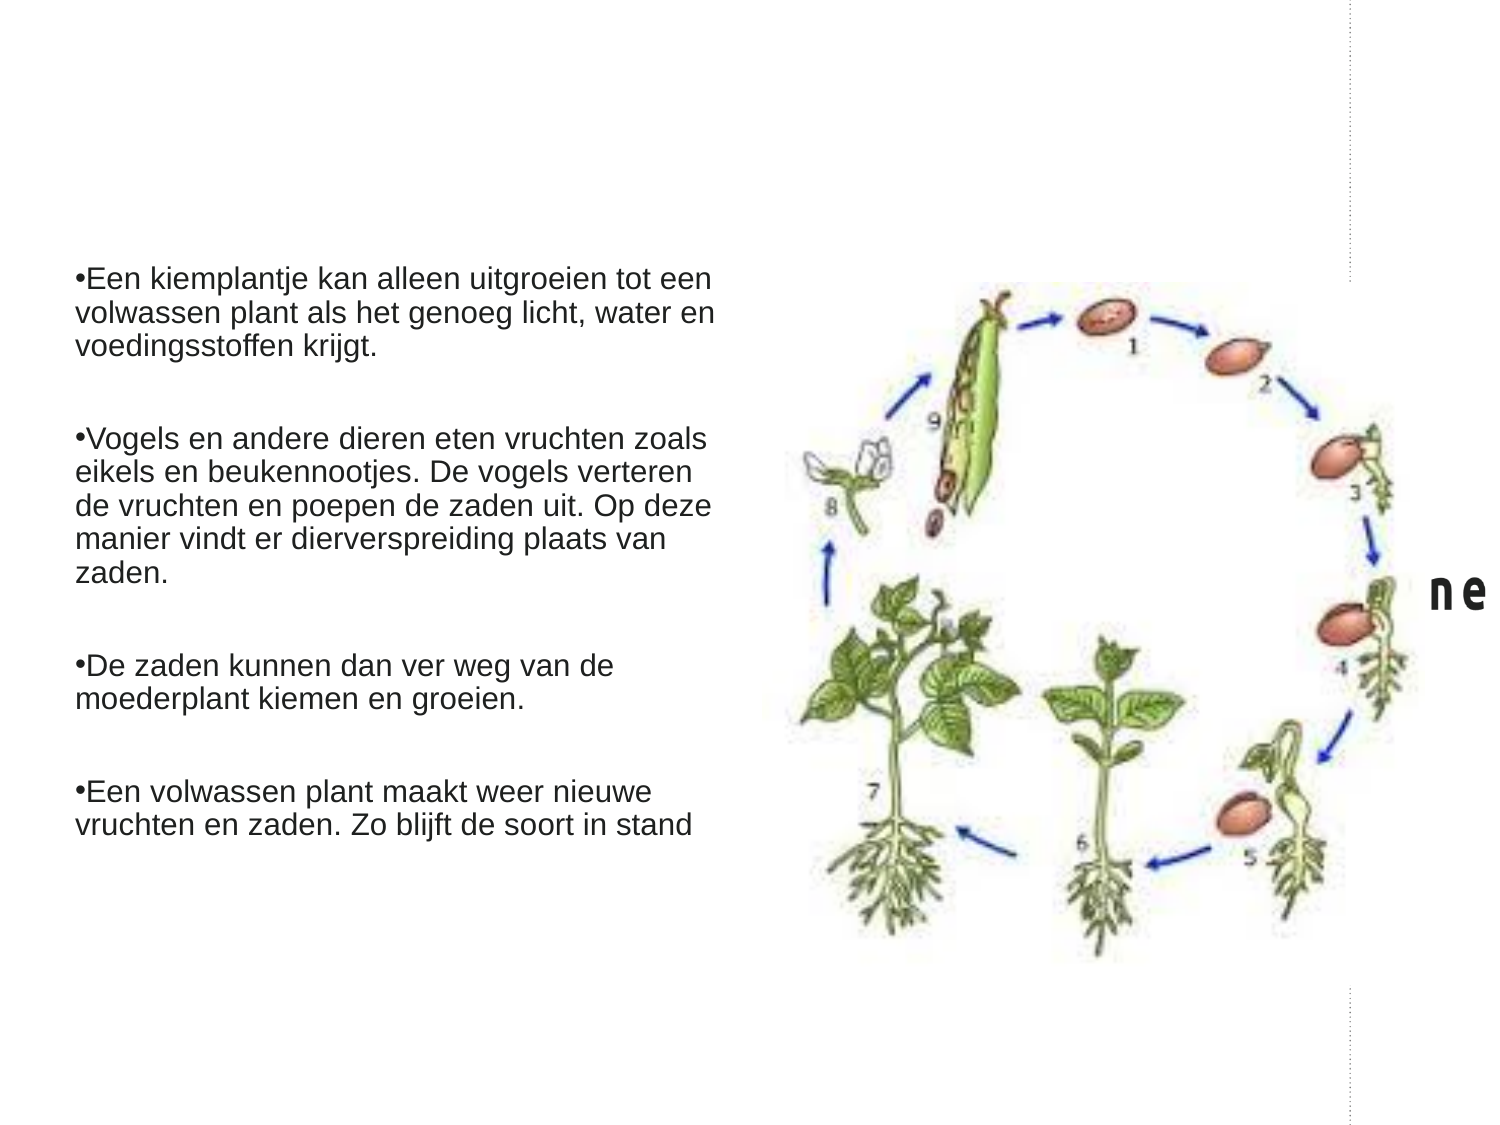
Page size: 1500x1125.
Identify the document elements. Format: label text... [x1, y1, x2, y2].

picture [762, 0, 1500, 1125]
list Een kiemplantje kan alleen uitgroeien tot een volwassen plant als het genoeg licht, water en voedingsstoffen krijgt. Vogels en andere dieren eten vruchten zoals eikels en beukennootjes. De vogels verteren de vruchten en poepen de zaden uit. Op deze manier vindt er dierverspreiding plaats van zaden. De zaden kunnen dan ver weg van de moederplant kiemen en groeien. Een volwassen plant maakt weer nieuwe vruchten en zaden. Zo blijft de soort in stand [75, 262, 738, 1005]
